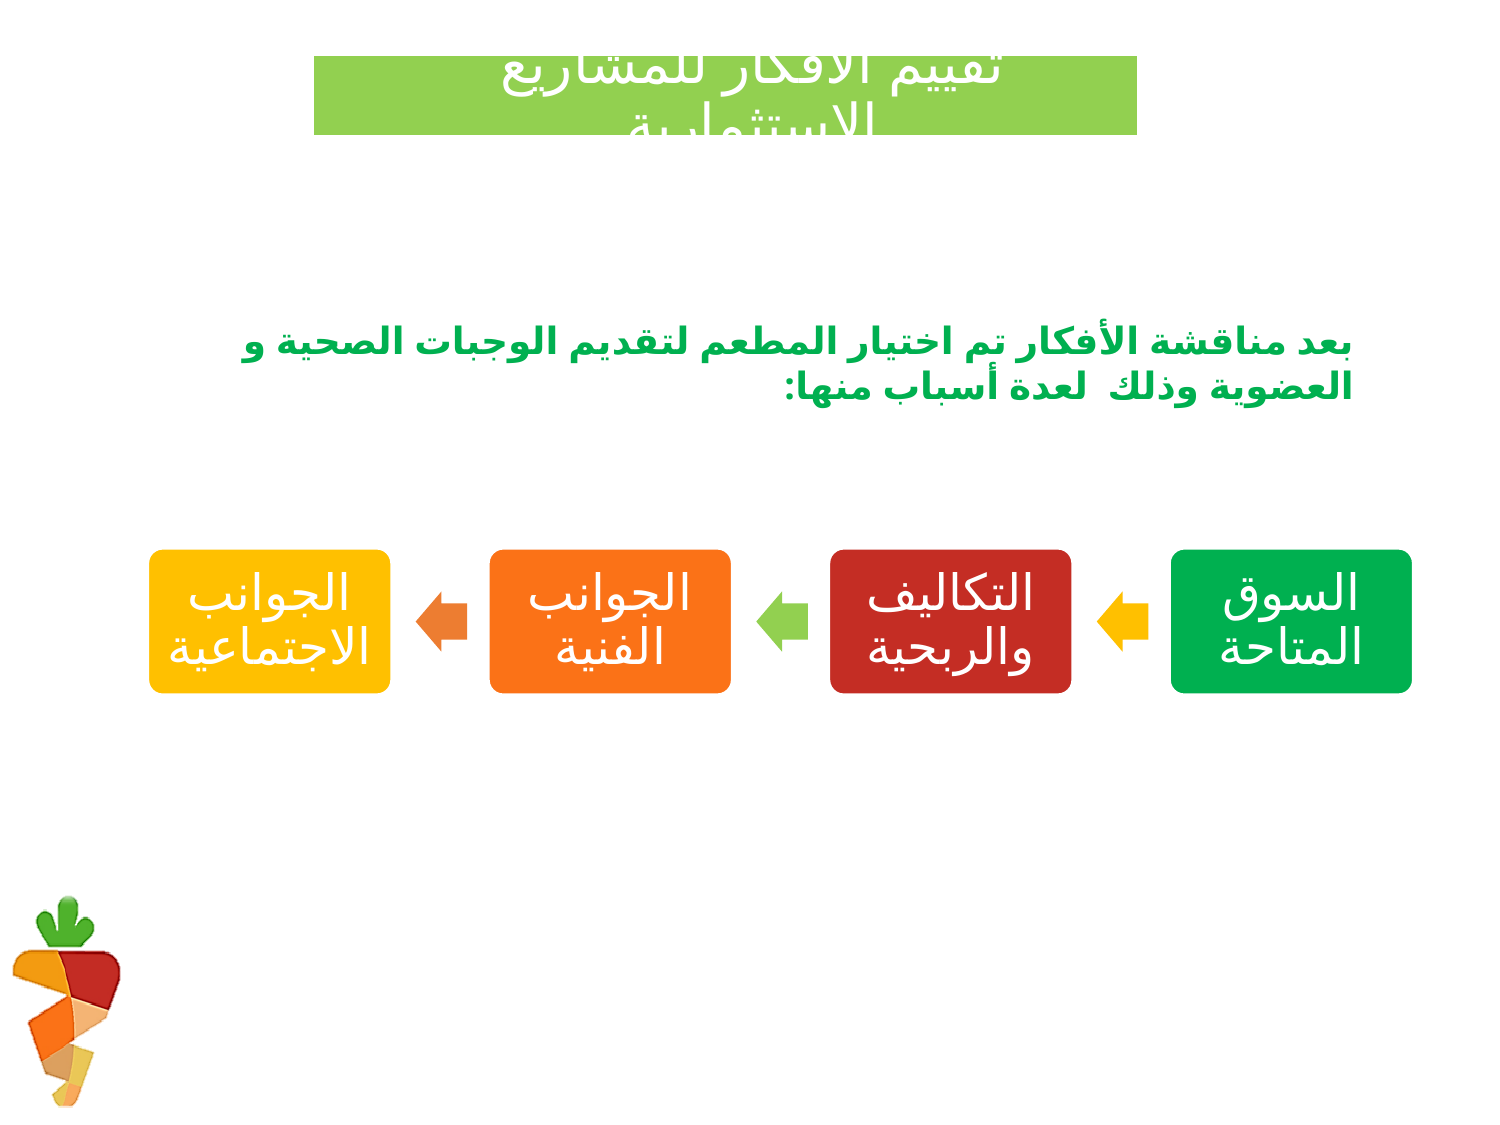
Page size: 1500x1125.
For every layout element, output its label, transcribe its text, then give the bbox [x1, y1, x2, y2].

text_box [312, 54, 1138, 137]
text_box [147, 314, 1414, 929]
text_box بعد مناقشة الأفكار تم اختيار المطعم لتقديم الوجبات الصحية و العضوية وذلك لعدة أسباب منها: [81, 309, 1370, 414]
picture [4, 893, 126, 1108]
